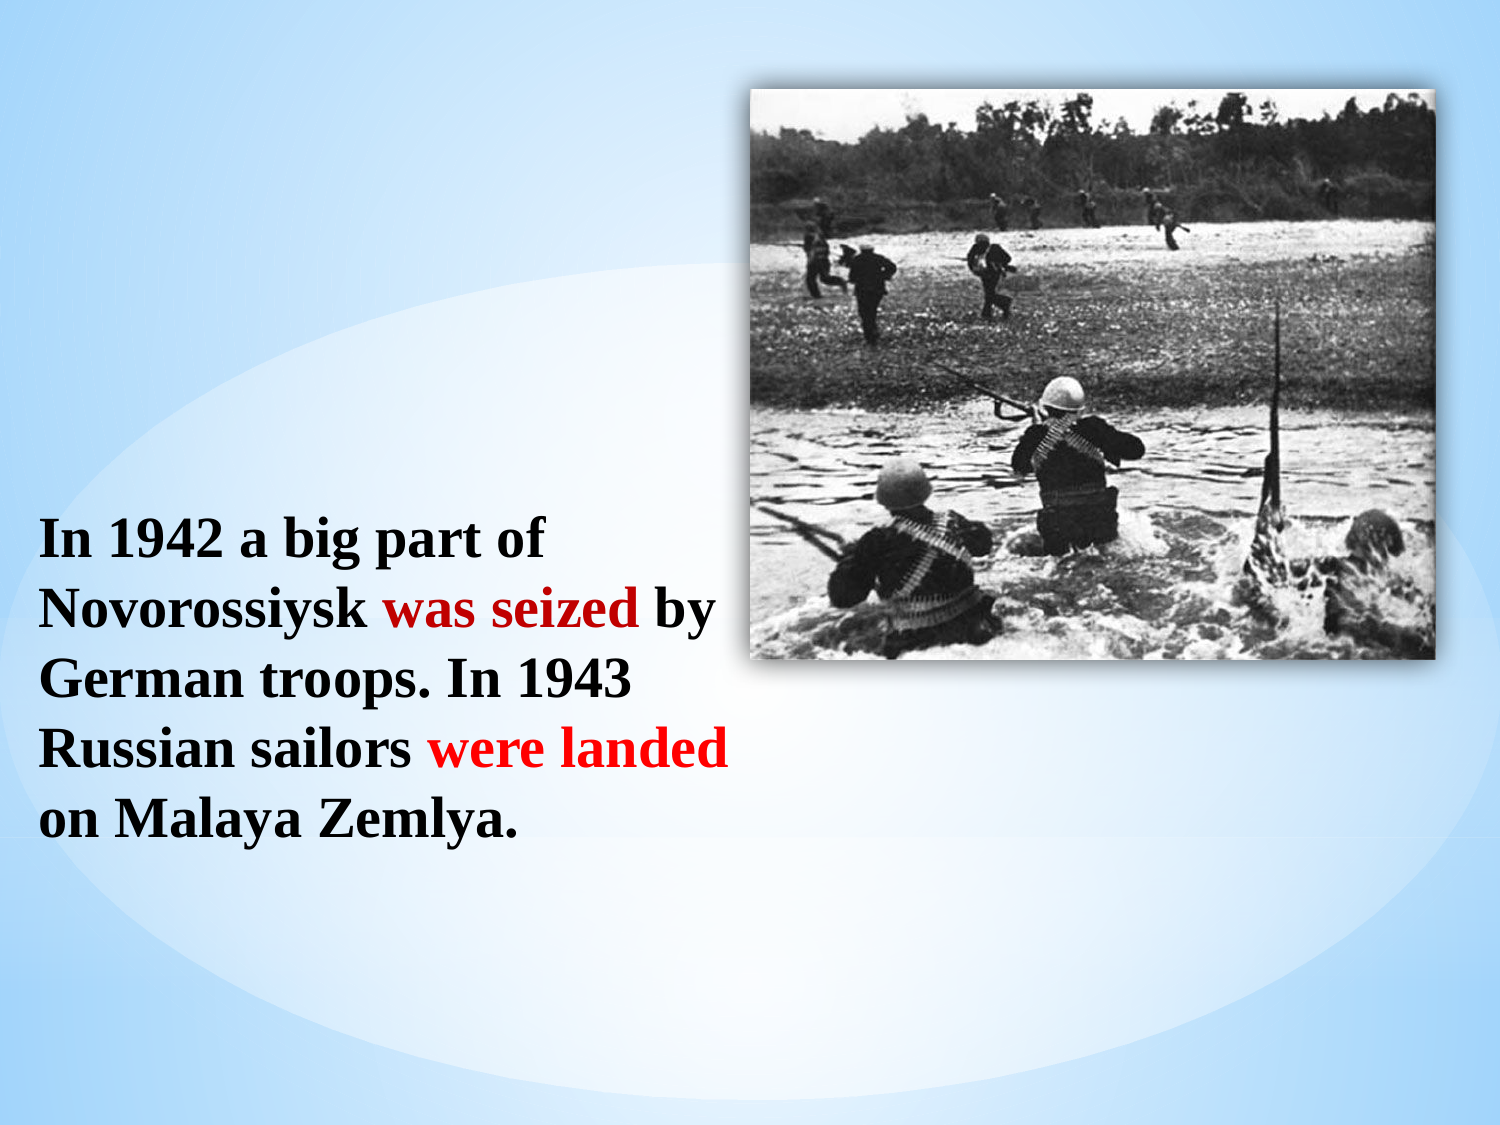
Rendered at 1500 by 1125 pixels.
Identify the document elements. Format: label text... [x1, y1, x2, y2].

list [749, 89, 1436, 661]
text_box In 1942 a big part of Novorossiysk was seized by German troops. In 1943 Russian sailors were landed on Malaya Zemlya. [23, 492, 750, 857]
